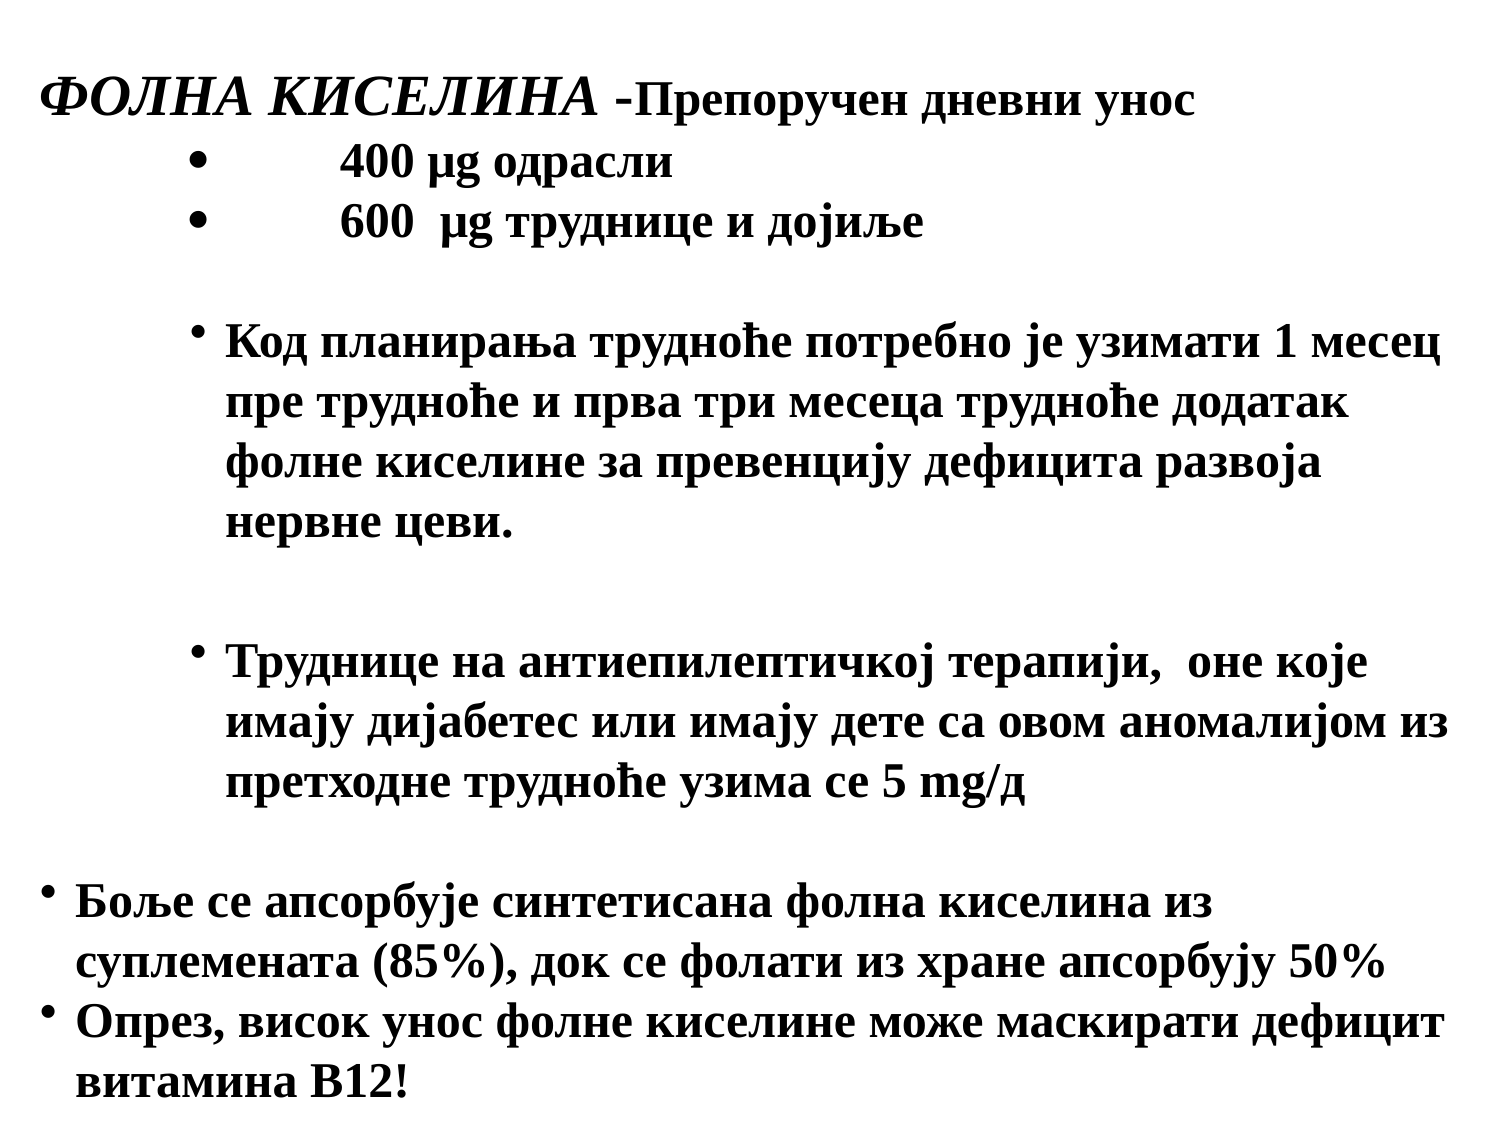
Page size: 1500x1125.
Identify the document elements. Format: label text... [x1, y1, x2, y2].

text_box ФОЛНА КИСЕЛИНА -Препоручен дневни унос · 400 μg одрасли · 600 μg труднице и дојиље Код планирања трудноће потребно је узимати 1 месец пре трудноће и прва три месеца трудноће додатак фолне киселине за превенцију дефицита развоја нервне цеви. Труднице на антиепилептичкој терапији, оне које имају дијабетес или имају дете са овом аномалијом из претходне трудноће узима се 5 mg/д Боље се апсорбује синтетисана фолна киселина из суплемената (85%), док се фолати из хране апсорбују 50% Опрез, висок унос фолне киселине може маскирати дефицит витамина В12! [24, 50, 1500, 1115]
